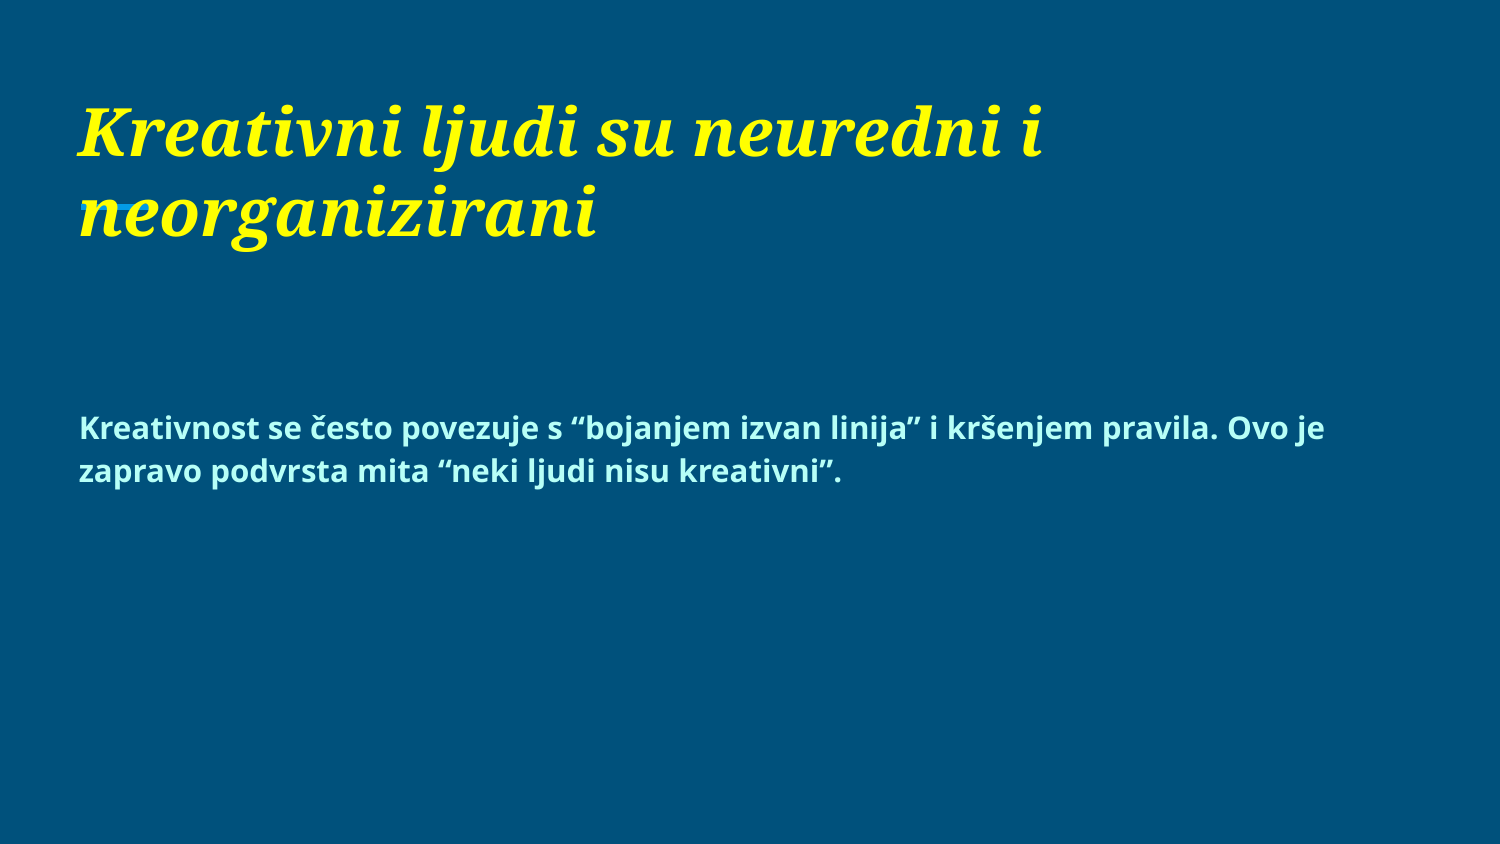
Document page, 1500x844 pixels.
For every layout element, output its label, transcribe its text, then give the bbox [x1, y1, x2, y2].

picture [368, 201, 384, 236]
picture [435, 188, 445, 194]
picture [82, 200, 120, 236]
picture [429, 201, 445, 236]
picture [584, 188, 594, 194]
picture [532, 200, 570, 236]
picture [204, 200, 236, 235]
list Kreativnost se često povezuje s “bojanjem izvan linija” i kršenjem pravila. Ovo je zapravo podvrsta mita “neki ljudi nisu kreativni”. [63, 244, 1437, 750]
picture [374, 188, 384, 194]
picture [232, 198, 276, 244]
picture [486, 200, 524, 236]
picture [323, 200, 361, 236]
picture [162, 200, 197, 236]
picture [388, 201, 422, 235]
picture [277, 200, 315, 236]
picture [126, 200, 158, 236]
picture [578, 201, 594, 236]
title Kreativni ljudi su neuredni i neorganizirani [63, 75, 1437, 188]
picture [452, 200, 484, 235]
